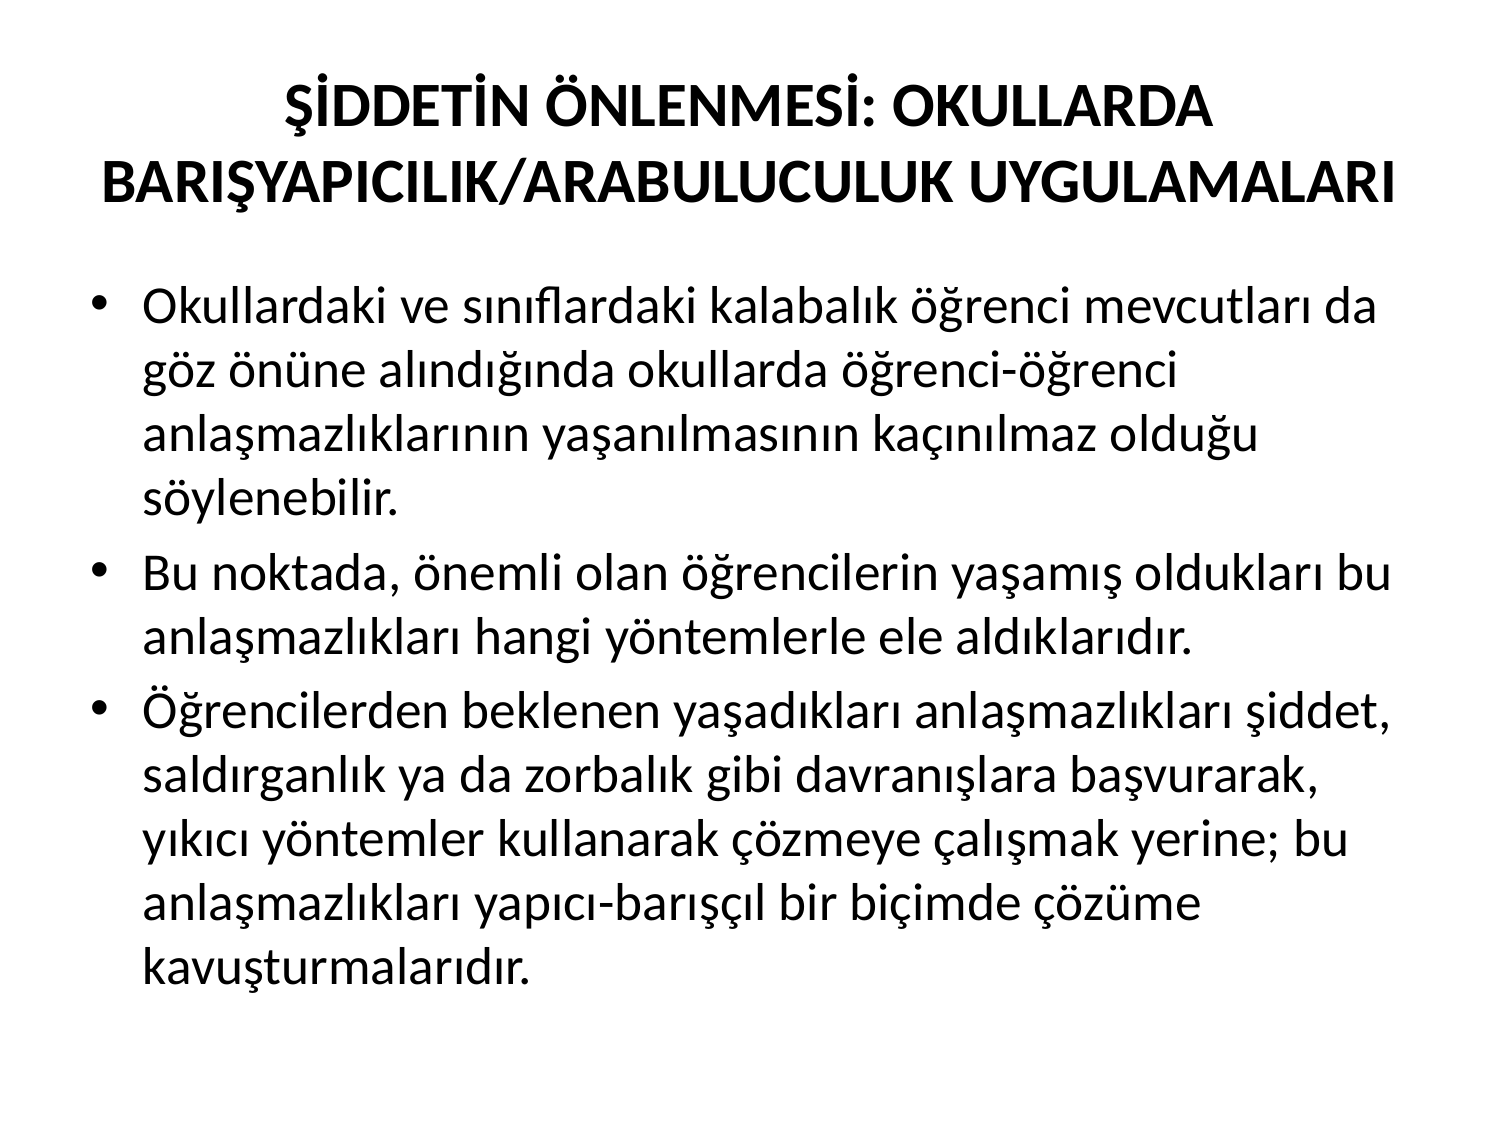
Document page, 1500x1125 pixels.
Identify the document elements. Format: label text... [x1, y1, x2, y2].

list Okullardaki ve sınıflardaki kalabalık öğrenci mevcutları da göz önüne alındığında okullarda öğrenci-öğrenci anlaşmazlıklarının yaşanılmasının kaçınılmaz olduğu söylenebilir. Bu noktada, önemli olan öğrencilerin yaşamış oldukları bu anlaşmazlıkları hangi yöntemlerle ele aldıklarıdır. Öğrencilerden beklenen yaşadıkları anlaşmazlıkları şiddet, saldırganlık ya da zorbalık gibi davranışlara başvurarak, yıkıcı yöntemler kullanarak çözmeye çalışmak yerine; bu anlaşmazlıkları yapıcı-barışçıl bir biçimde çözüme kavuşturmalarıdır. [75, 262, 1425, 1005]
title ŞİDDETİN ÖNLENMESİ: OKULLARDA BARIŞYAPICILIK/ARABULUCULUK UYGULAMALARI [75, 45, 1425, 233]
